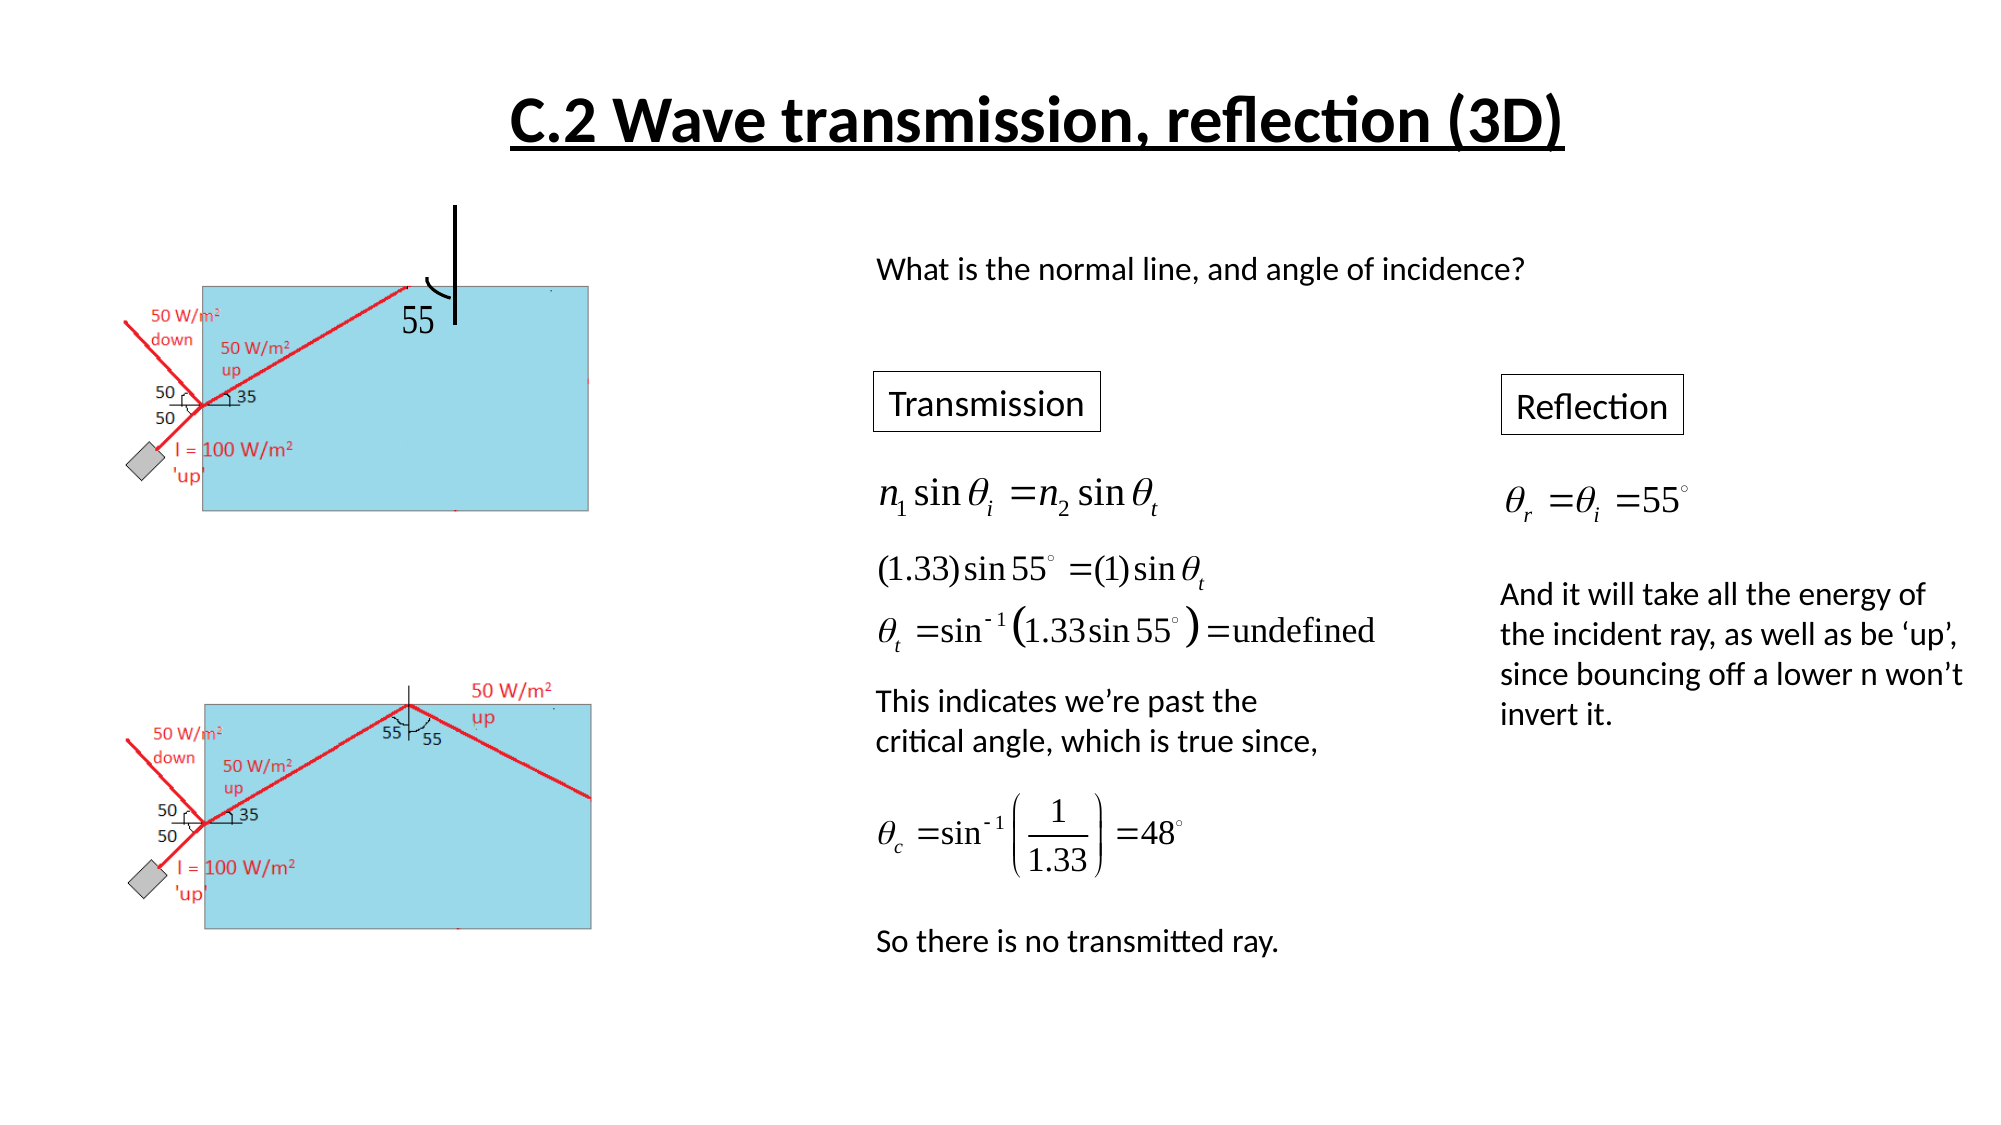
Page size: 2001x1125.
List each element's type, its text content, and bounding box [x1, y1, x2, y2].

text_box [872, 465, 1166, 526]
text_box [44, 622, 717, 1020]
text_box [872, 541, 1382, 668]
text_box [872, 786, 1190, 885]
text_box Reflection [1501, 374, 1684, 435]
text_box This indicates we’re past the critical angle, which is true since, [860, 671, 1334, 767]
text_box C.2 Wave transmission, reflection (3D) [495, 67, 1580, 163]
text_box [42, 204, 714, 602]
text_box What is the normal line, and angle of incidence? [861, 239, 1543, 295]
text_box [397, 295, 440, 344]
text_box Transmission [873, 371, 1101, 432]
text_box And it will take all the energy of the incident ray, as well as be ‘up’, since bouncing off a lower n won’t invert it. [1485, 564, 1981, 740]
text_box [1499, 471, 1695, 532]
text_box So there is no transmitted ray. [861, 911, 1296, 967]
